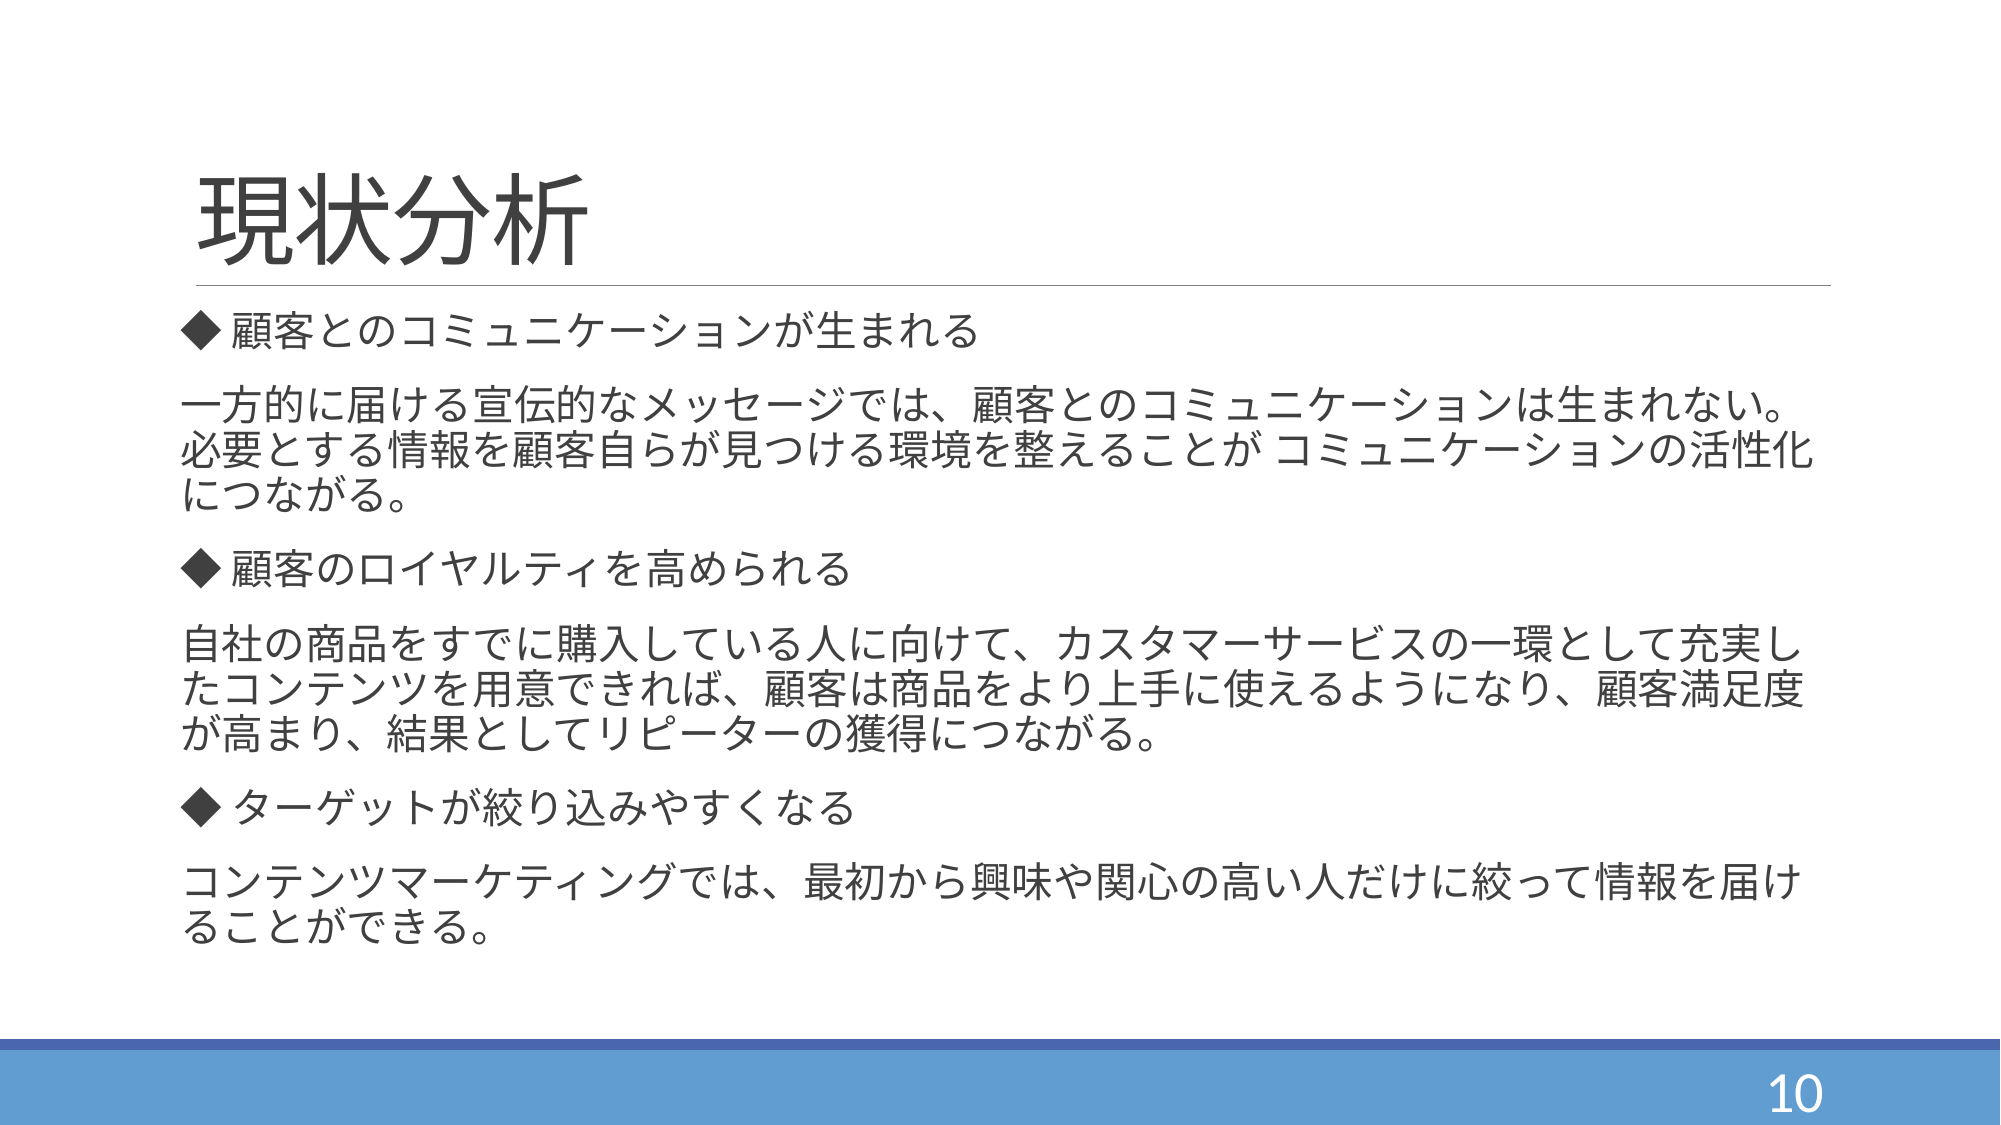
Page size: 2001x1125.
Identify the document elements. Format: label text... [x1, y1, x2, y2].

list ◆顧客とのコミュニケーションが生まれる 一方的に届ける宣伝的なメッセージでは、顧客とのコミュニケーションは生まれない。 必要とする情報を顧客自らが見つける環境を整えることが コミュニケーションの活性化につながる。 ◆顧客のロイヤルティを高められる 自社の商品をすでに購入している人に向けて、カスタマーサービスの一環として充実したコンテンツを用意できれば、顧客は商品をより上手に使えるようになり、顧客満足度が高まり、結果としてリピーターの獲得につながる。 ◆ターゲットが絞り込みやすくなる コンテンツマーケティングでは、最初から興味や関心の高い人だけに絞って情報を届けることができる。 [180, 302, 1830, 963]
title 現状分析 [180, 47, 1830, 285]
slide_number 10 [1624, 1059, 1840, 1120]
